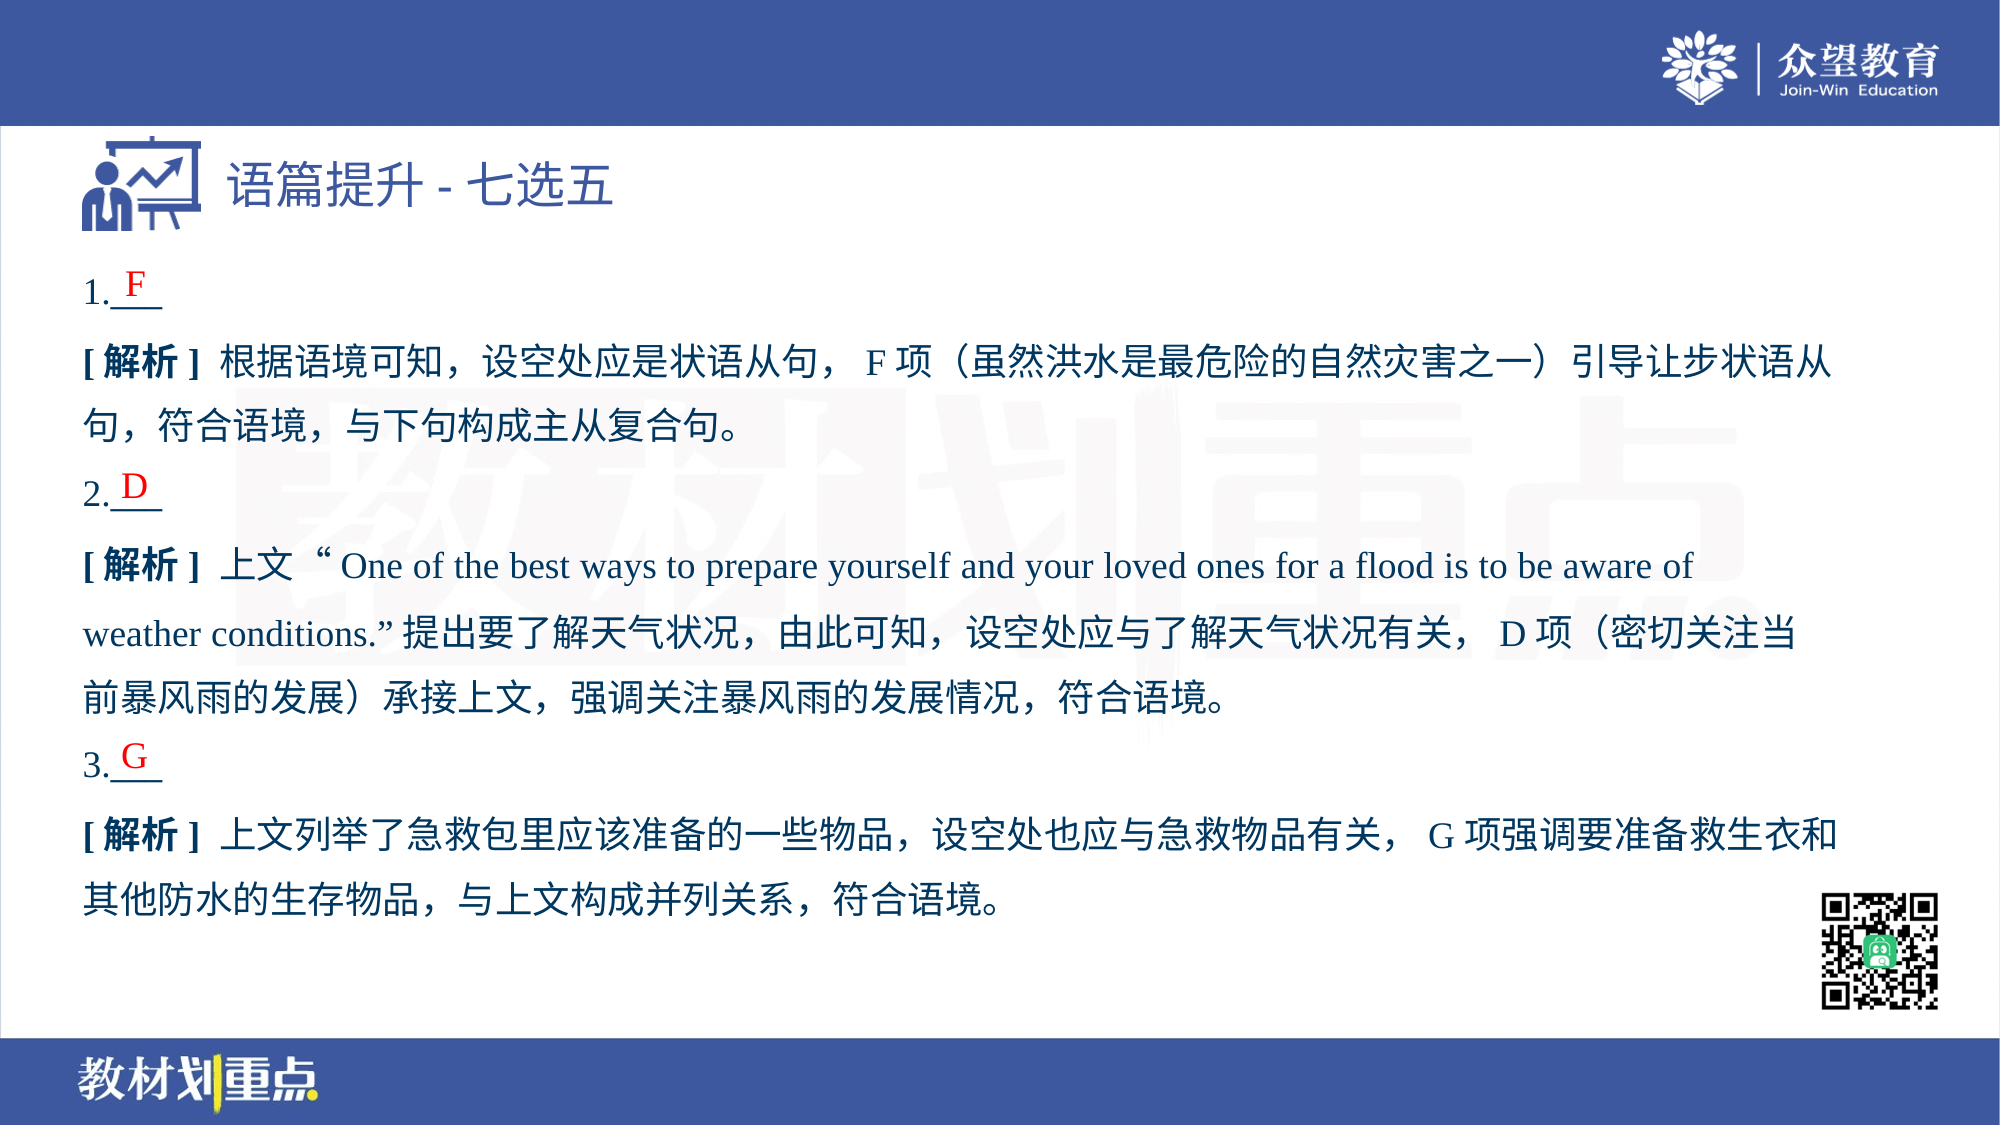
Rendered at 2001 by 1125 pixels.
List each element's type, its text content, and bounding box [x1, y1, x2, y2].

text_box [解析] 上文“One of the best ways to prepare yourself and your loved ones for a flood is to be aware of weather conditions.”提出要了解天气状况，由此可知，设空处应与了解天气状况有关，D项（密切关注当 前暴风雨的发展）承接上文，强调关注暴风雨的发展情况，符合语境。 [82, 516, 1817, 713]
text_box F [111, 238, 160, 298]
text_box D [107, 441, 162, 500]
text_box [解析] 根据语境可知，设空处应是状语从句，F项（虽然洪水是最危险的自然灾害之一）引导让步状语从 句，符合语境，与下句构成主从复合句。 [82, 313, 1817, 441]
text_box G [107, 711, 162, 770]
text_box 2.___ [82, 449, 1817, 508]
text_box 3.___ [82, 720, 1817, 778]
picture [0, 0, 2000, 1125]
text_box 1.___ [82, 247, 1817, 306]
text_box [解析] 上文列举了急救包里应该准备的一些物品，设空处也应与急救物品有关，G项强调要准备救生衣和 其他防水的生存物品，与上文构成并列关系，符合语境。 [82, 787, 1817, 915]
